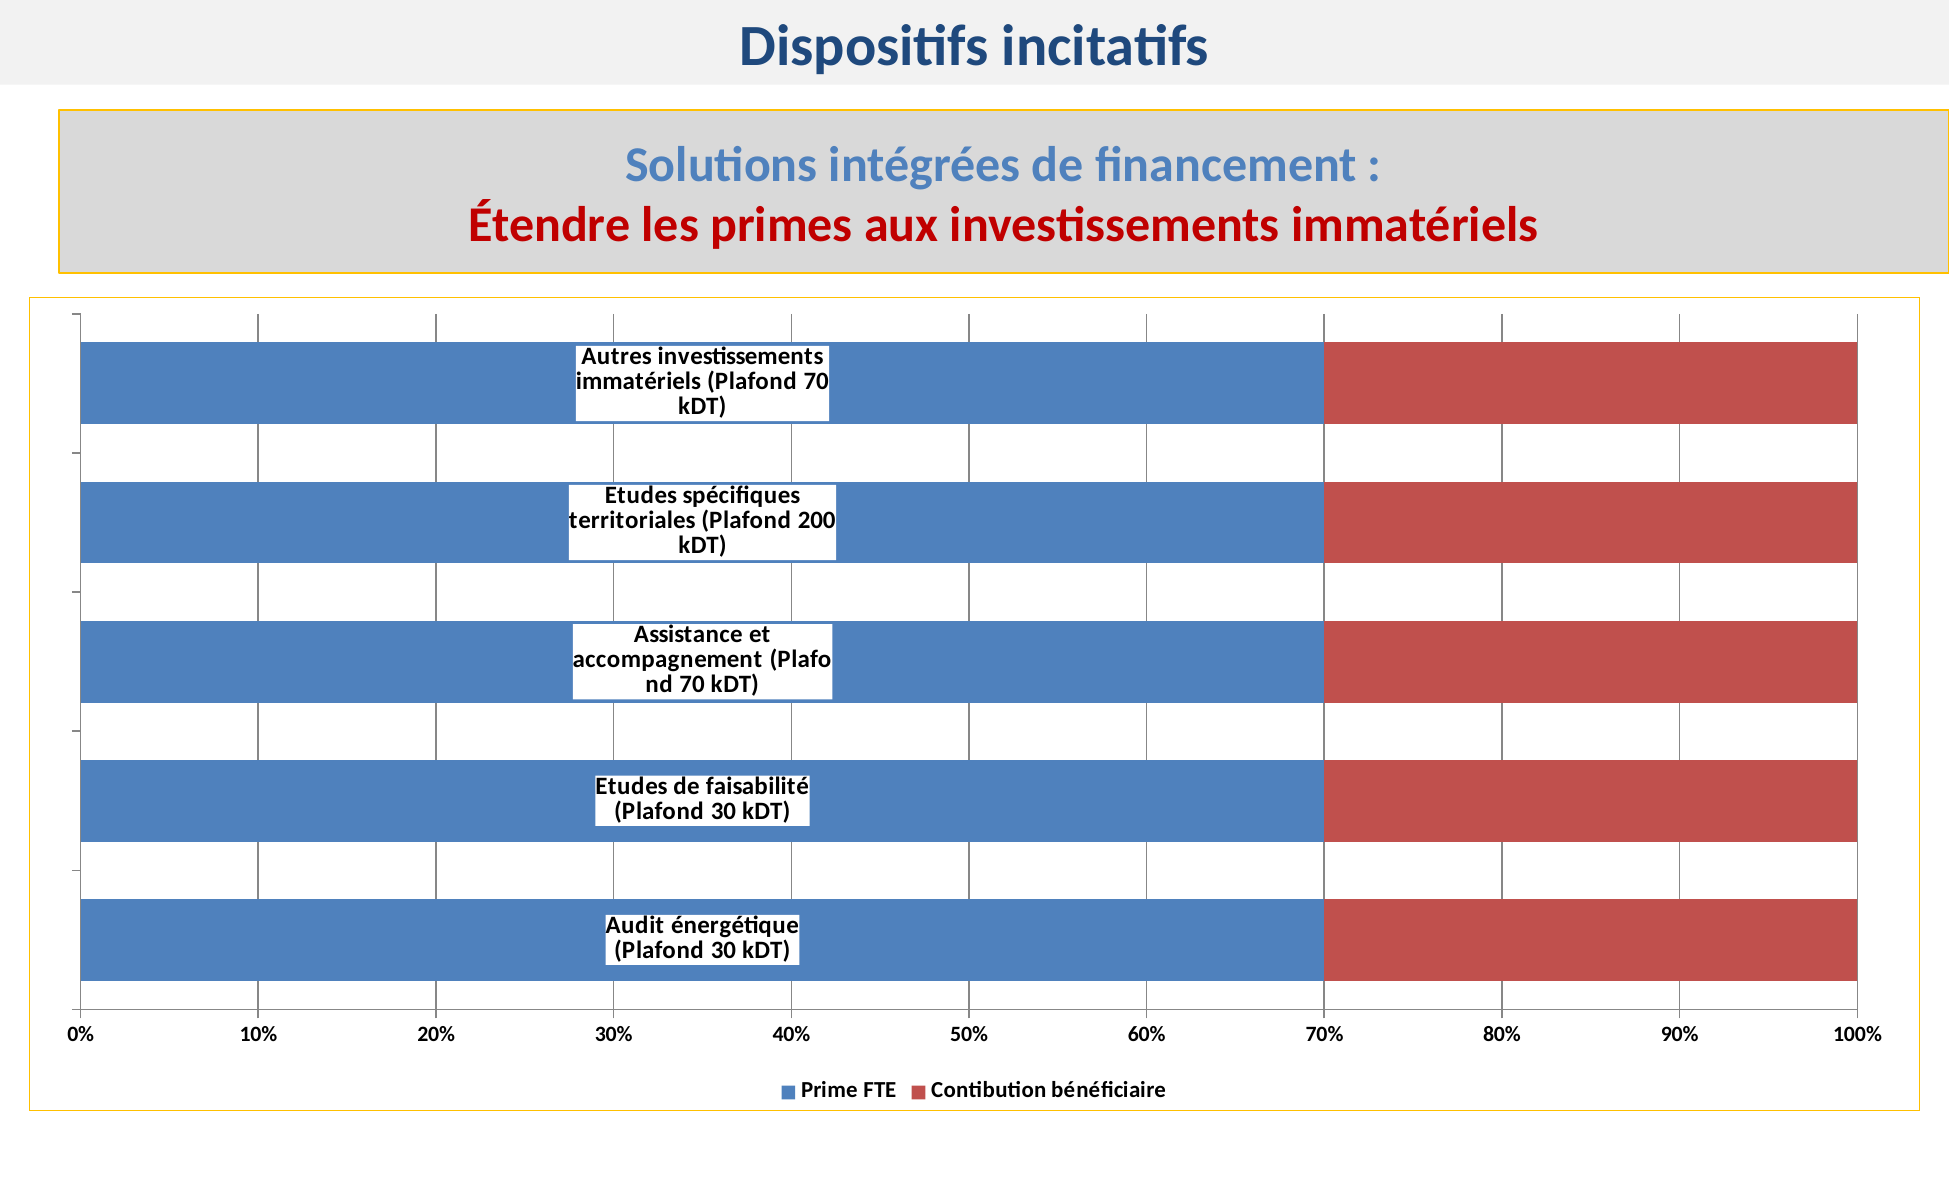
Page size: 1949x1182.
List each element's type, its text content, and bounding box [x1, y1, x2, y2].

text_box Dispositifs incitatifs [0, 0, 1949, 85]
text_box Solutions intégrées de financement : Étendre les primes aux investissements immatériels [57, 108, 1949, 275]
chart [29, 297, 1920, 1111]
